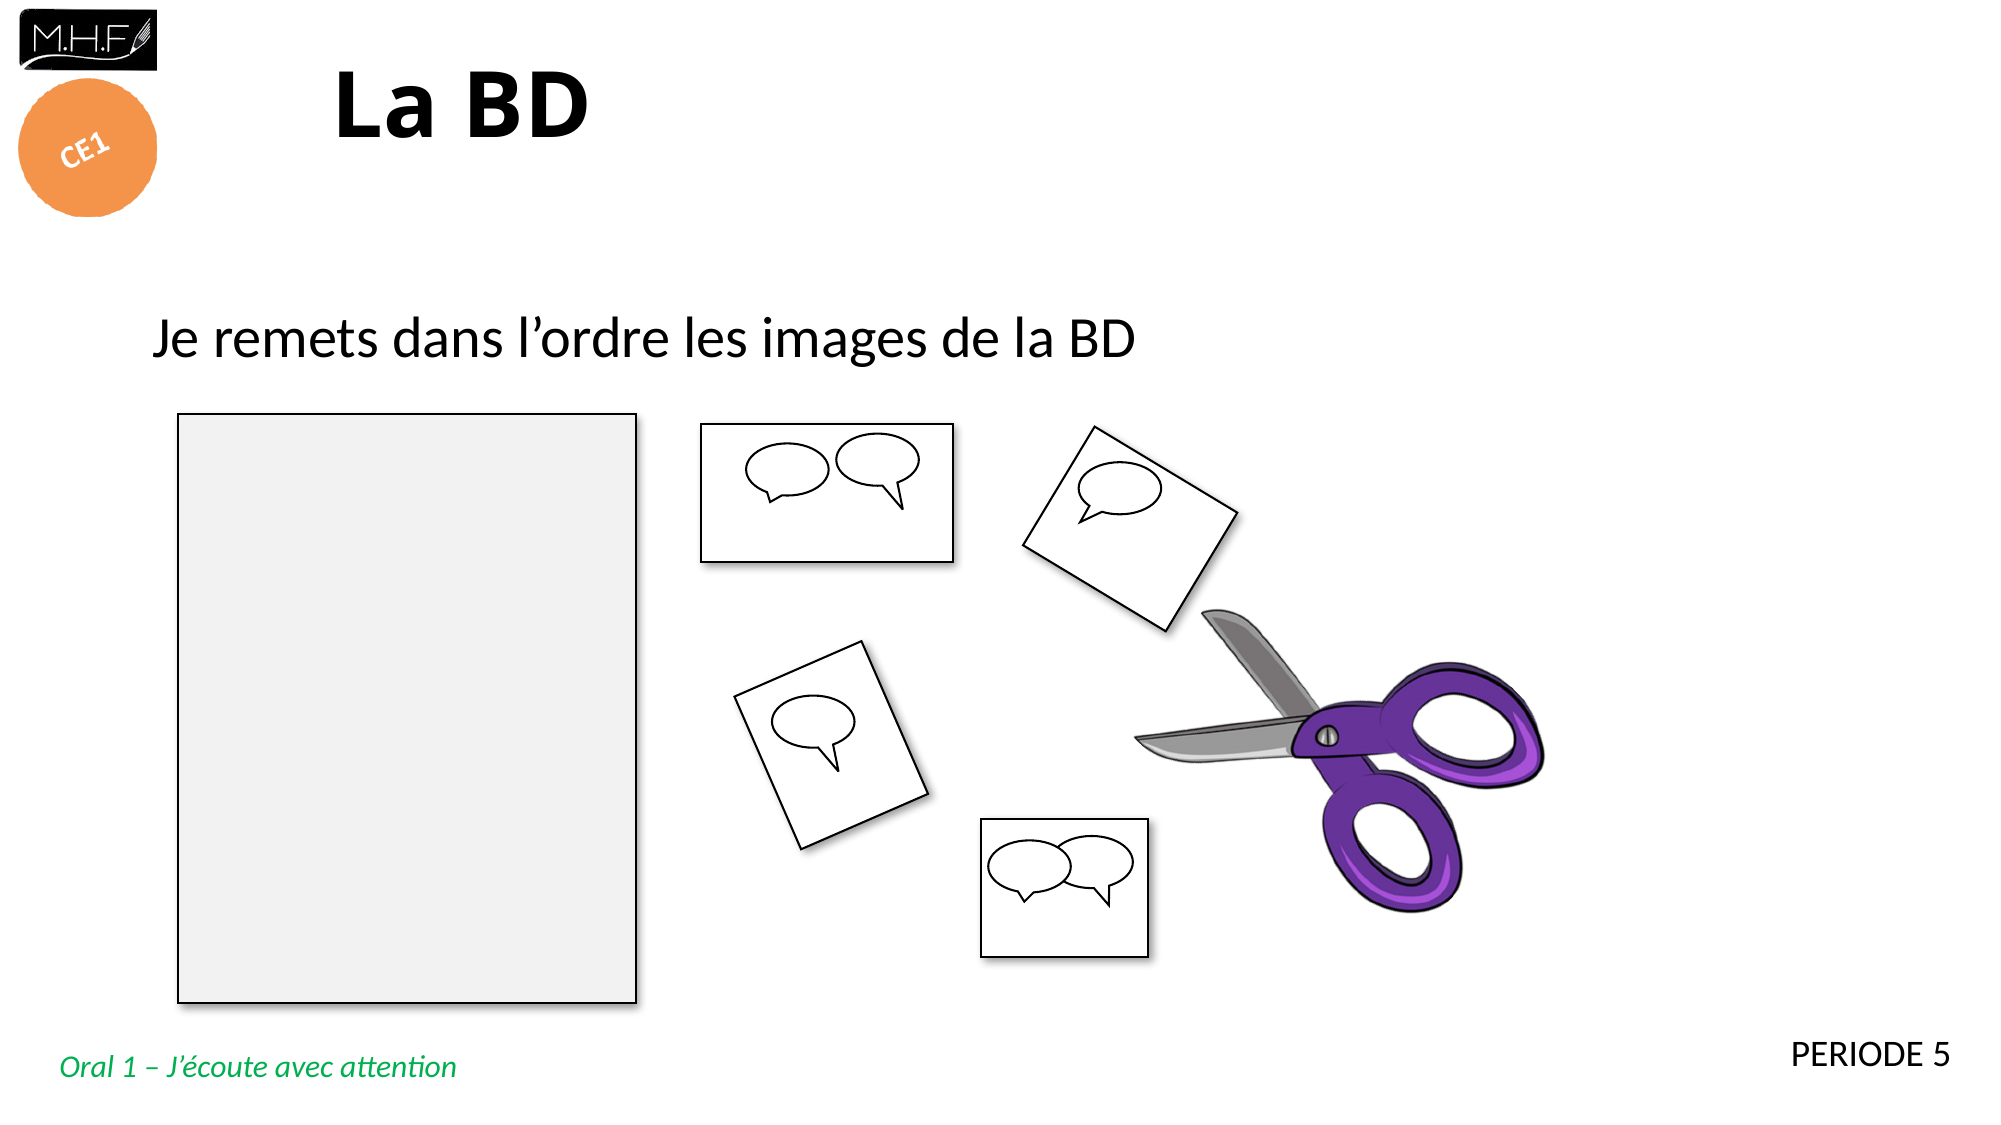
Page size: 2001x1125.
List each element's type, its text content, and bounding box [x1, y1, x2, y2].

text_box [1021, 425, 1239, 633]
text_box [835, 432, 920, 511]
text_box [1077, 461, 1163, 525]
text_box [733, 639, 930, 851]
text_box [987, 839, 1072, 904]
picture [1195, 545, 1496, 924]
text_box [1058, 834, 1134, 908]
list Je remets dans l’ordre les images de la BD [137, 299, 1863, 1014]
title La BD [316, 0, 1863, 218]
picture [18, 78, 157, 218]
text_box Oral 1 – J’écoute avec attention [44, 1038, 1346, 1092]
text_box [700, 423, 954, 563]
picture [16, 7, 157, 74]
text_box [980, 818, 1149, 958]
text_box [745, 442, 830, 504]
text_box PERIODE 5 [1362, 1021, 1967, 1082]
text_box [177, 413, 637, 1004]
text_box [770, 694, 856, 773]
